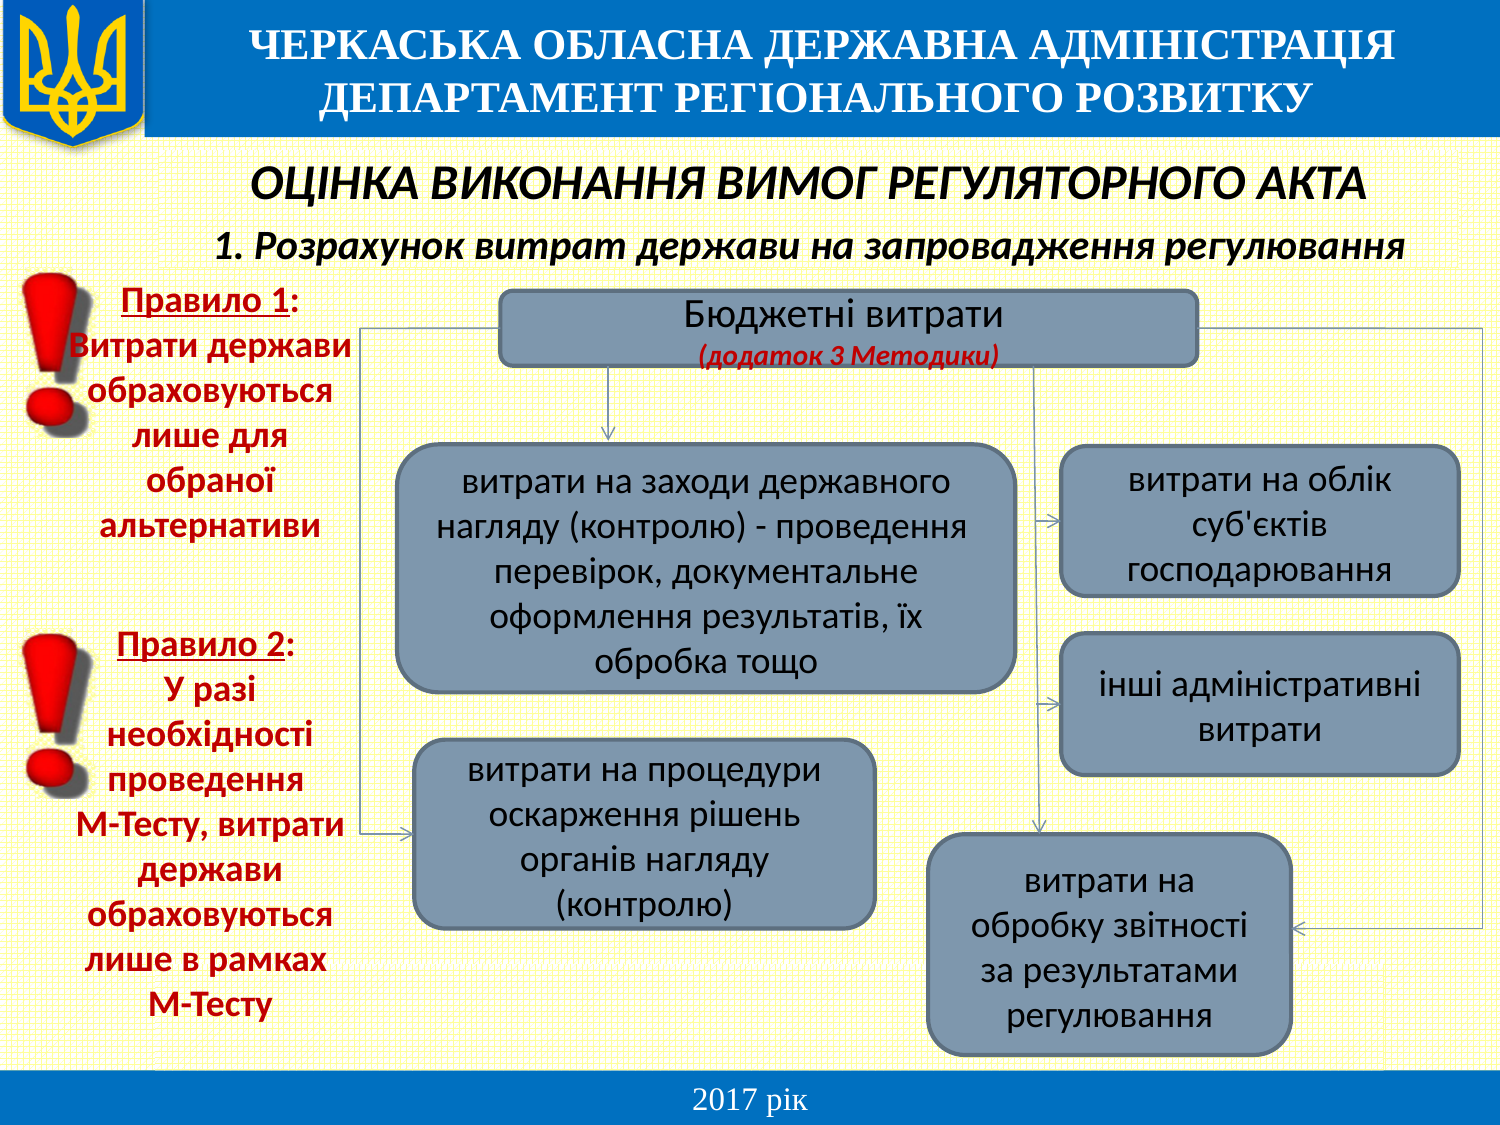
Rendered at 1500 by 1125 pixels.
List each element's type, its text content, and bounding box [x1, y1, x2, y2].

text_box витрати на обробку звітності за результатами регулювання [926, 832, 1294, 1058]
text_box витрати на заходи державного нагляду (контролю) - проведення перевірок, документальне оформлення результатів, їх обробка тощо [394, 442, 1018, 695]
text_box інші адміністративні витрати [1059, 631, 1461, 778]
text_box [1033, 365, 1040, 835]
picture [0, 628, 116, 799]
text_box Бюджетні витрати (додаток 3 Методики) [498, 288, 1200, 368]
text_box ОЦІНКА ВИКОНАННЯ ВИМОГ РЕГУЛЯТОРНОГО АКТА 1. Розрахунок витрат держави на запровадження регулювання [159, 150, 1459, 268]
picture [0, 0, 145, 148]
text_box витрати на облік суб'єктів господарювання [1059, 443, 1461, 599]
list Правило 1: Витрати держави обраховуються лише для обраної альтернативи Правило 2: У разі необхідності проведення М-Тесту, витрати держави обраховуються лише в рамках М-Тесту [48, 267, 372, 1071]
text_box витрати на процедури оскарження рішень органів нагляду (контролю) [412, 737, 877, 931]
list 2017 рік [0, 1070, 1500, 1125]
title ЧЕРКАСЬКА ОБЛАСНА ДЕРЖАВНА АДМІНІСТРАЦІЯ ДЕПАРТАМЕНТ РЕГІОНАЛЬНОГО РОЗВИТКУ [152, 0, 1500, 138]
text_box [372, 964, 1384, 1071]
picture [0, 267, 116, 439]
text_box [133, 553, 641, 609]
